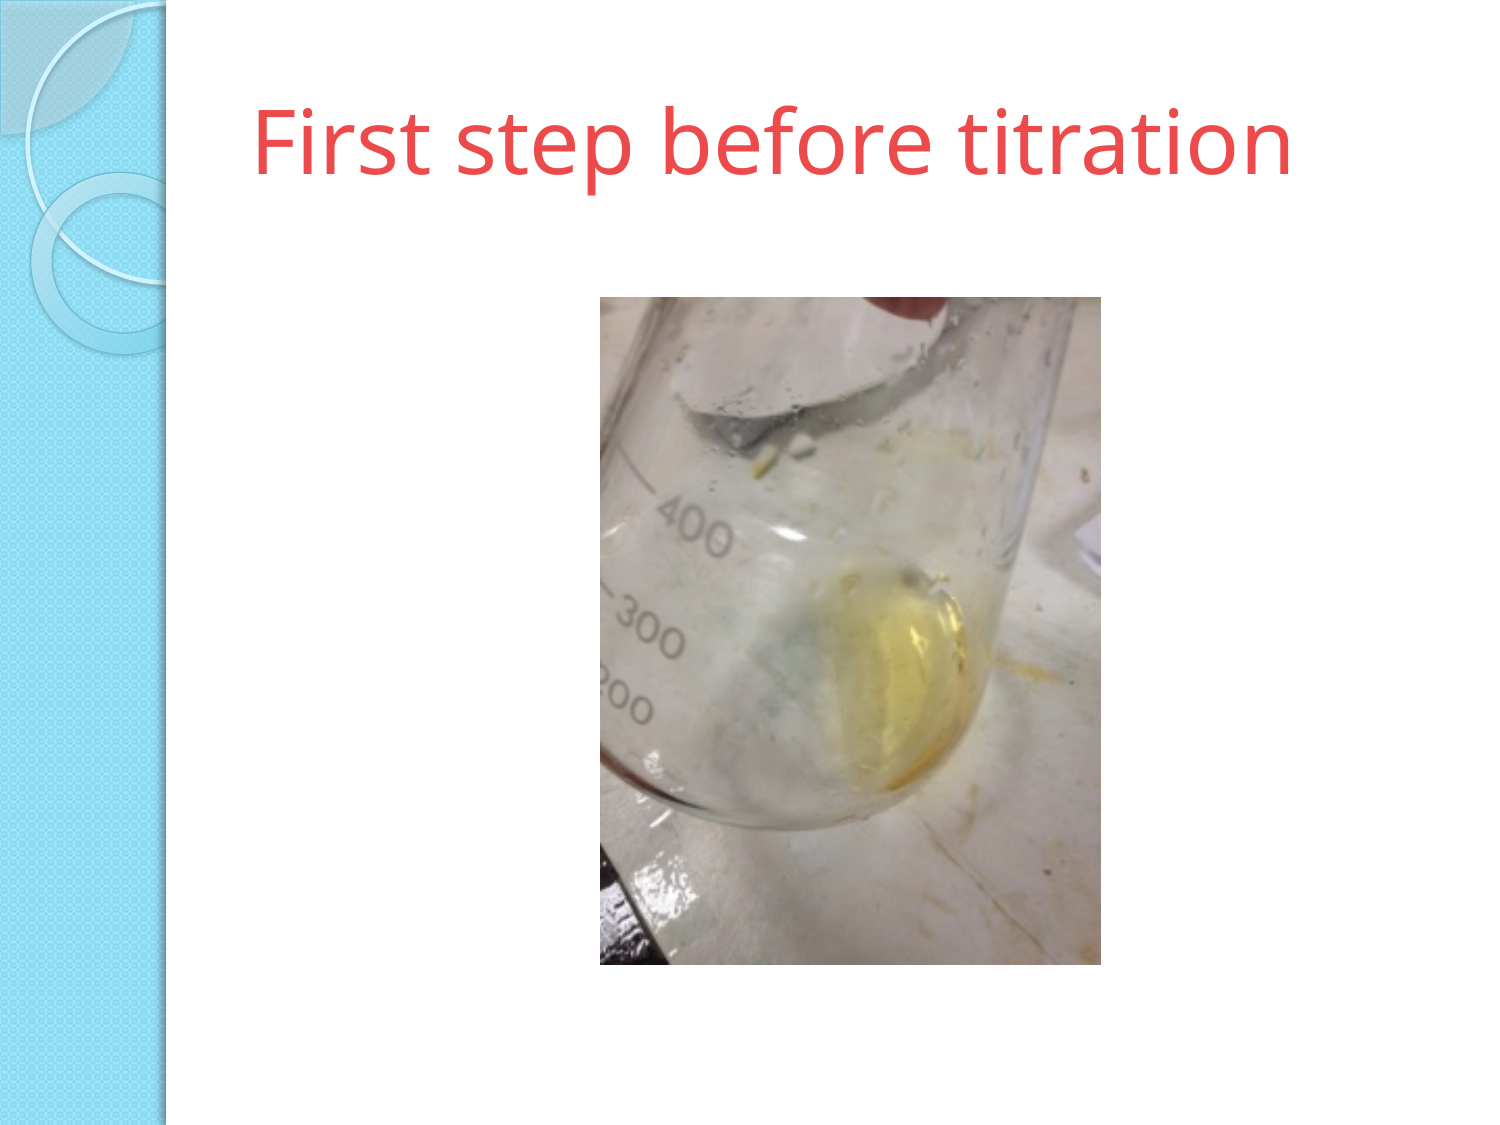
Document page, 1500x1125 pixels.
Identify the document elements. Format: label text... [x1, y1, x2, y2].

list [600, 297, 1101, 965]
title First step before titration [235, 45, 1466, 233]
